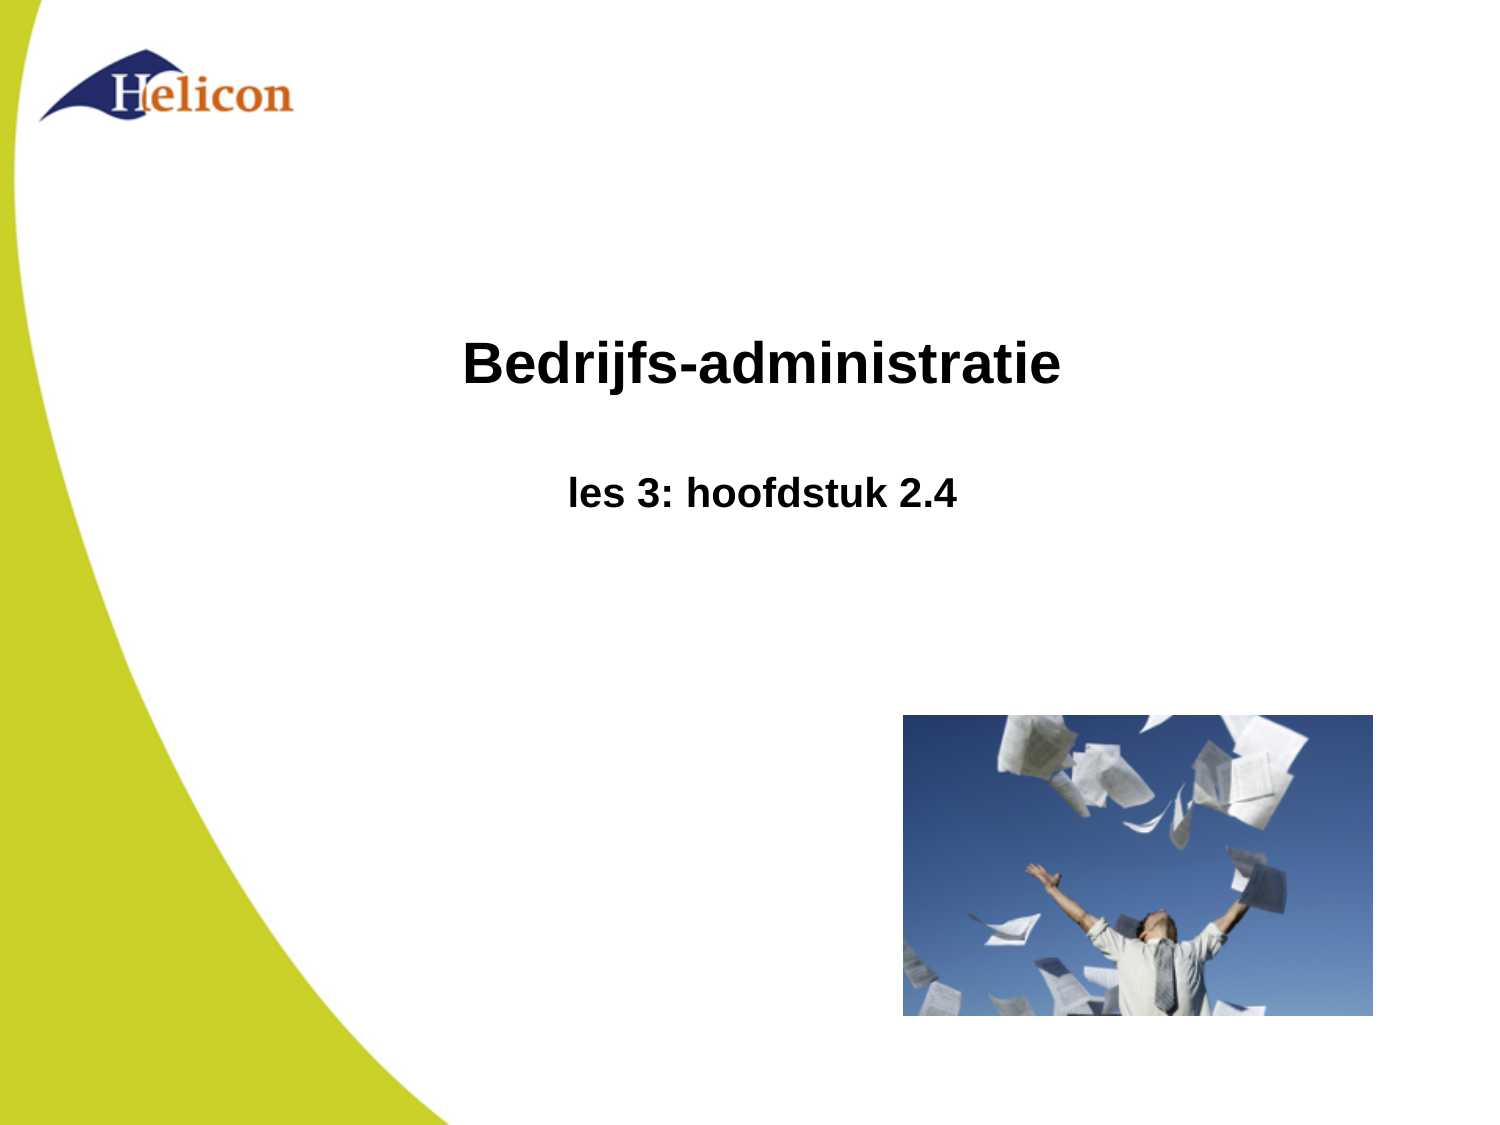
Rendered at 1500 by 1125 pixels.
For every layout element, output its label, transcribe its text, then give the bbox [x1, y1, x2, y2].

picture [0, 0, 1500, 1125]
title Bedrijfs-administratie les 3: hoofdstuk 2.4 [419, 231, 1106, 610]
